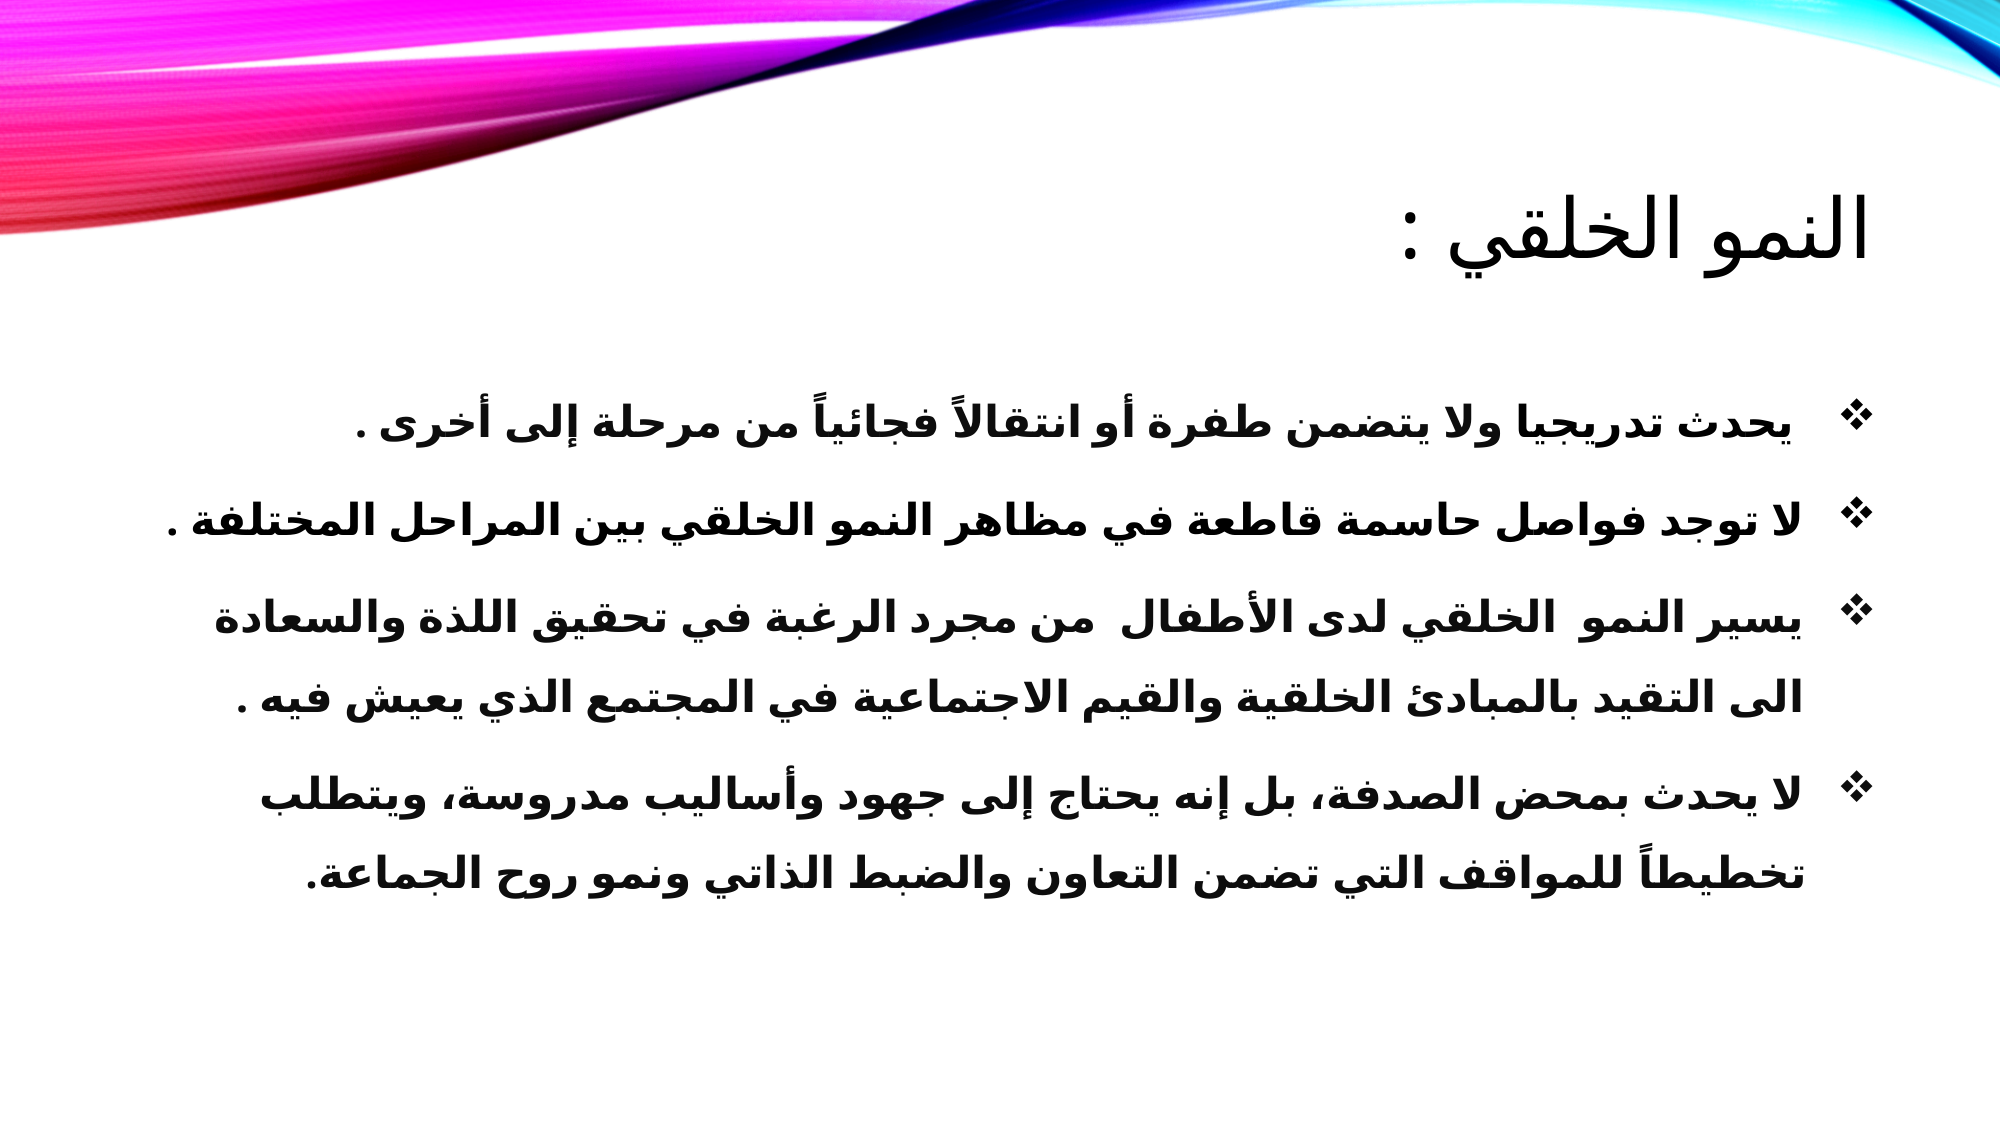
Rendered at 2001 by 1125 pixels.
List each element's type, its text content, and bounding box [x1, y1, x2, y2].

picture [1910, 0, 2000, 45]
picture [1890, 0, 2000, 75]
list يحدث تدريجيا ولا يتضمن طفرة أو انتقالاً فجائياً من مرحلة إلى أخرى . لا توجد فواصل حاسمة قاطعة في مظاهر النمو الخلقي بين المراحل المختلفة . يسير النمو الخلقي لدى الأطفال من مجرد الرغبة في تحقيق اللذة والسعادة الى التقيد بالمبادئ الخلقية والقيم الاجتماعية في المجتمع الذي يعيش فيه . لا يحدث بمحض الصدفة، بل إنه يحتاج إلى جهود وأساليب مدروسة، ويتطلب تخطيطاً للمواقف التي تضمن التعاون والضبط الذاتي ونمو روح الجماعة. [112, 360, 1888, 1021]
picture [0, 0, 2000, 237]
title النمو الخلقي : [474, 125, 1888, 338]
